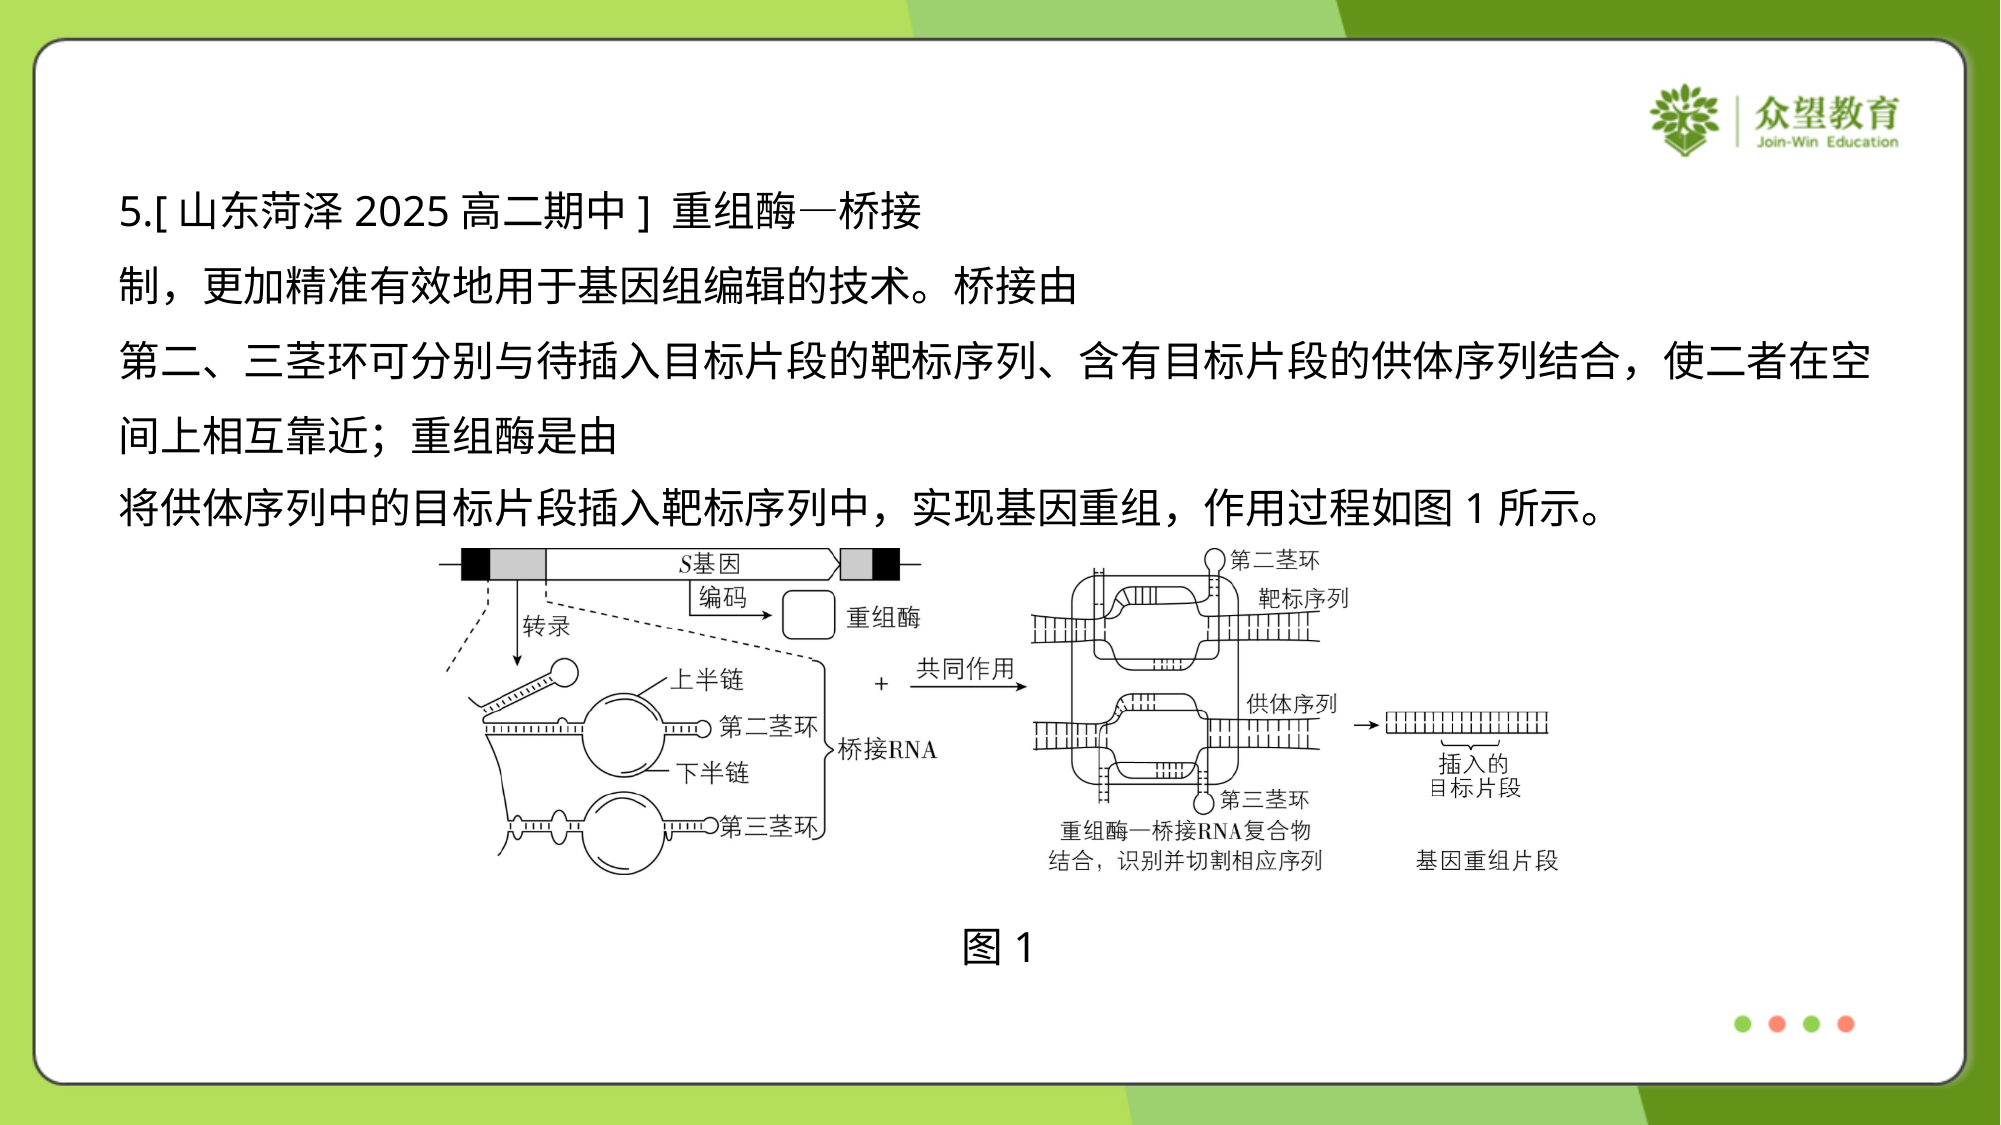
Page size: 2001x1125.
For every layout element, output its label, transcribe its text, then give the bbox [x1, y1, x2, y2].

text_box 图1 [962, 897, 1038, 1031]
picture [0, 0, 2000, 1125]
